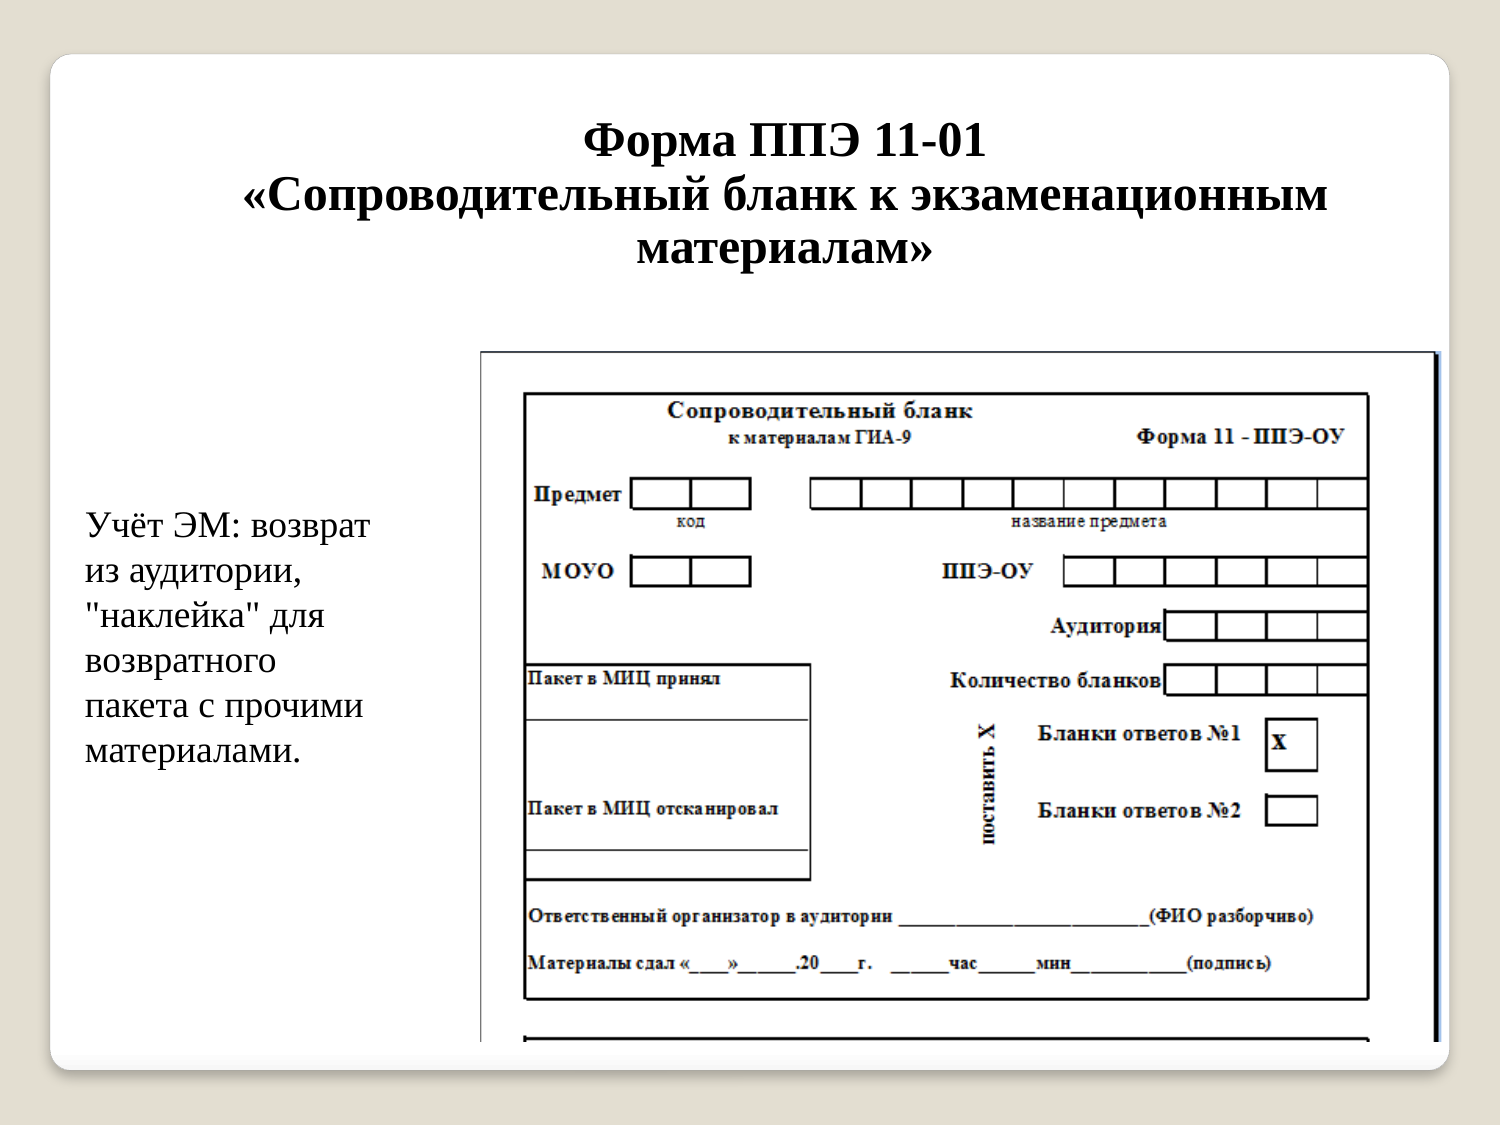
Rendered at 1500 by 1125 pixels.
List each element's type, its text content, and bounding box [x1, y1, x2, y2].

text_box Форма ППЭ 11-01 «Сопроводительный бланк к экзаменационным материалам» [164, 105, 1407, 337]
text_box Учёт ЭМ: возврат из аудитории, "наклейка" для возвратного пакета с прочими материалами. [70, 492, 399, 777]
picture [480, 351, 1442, 1042]
